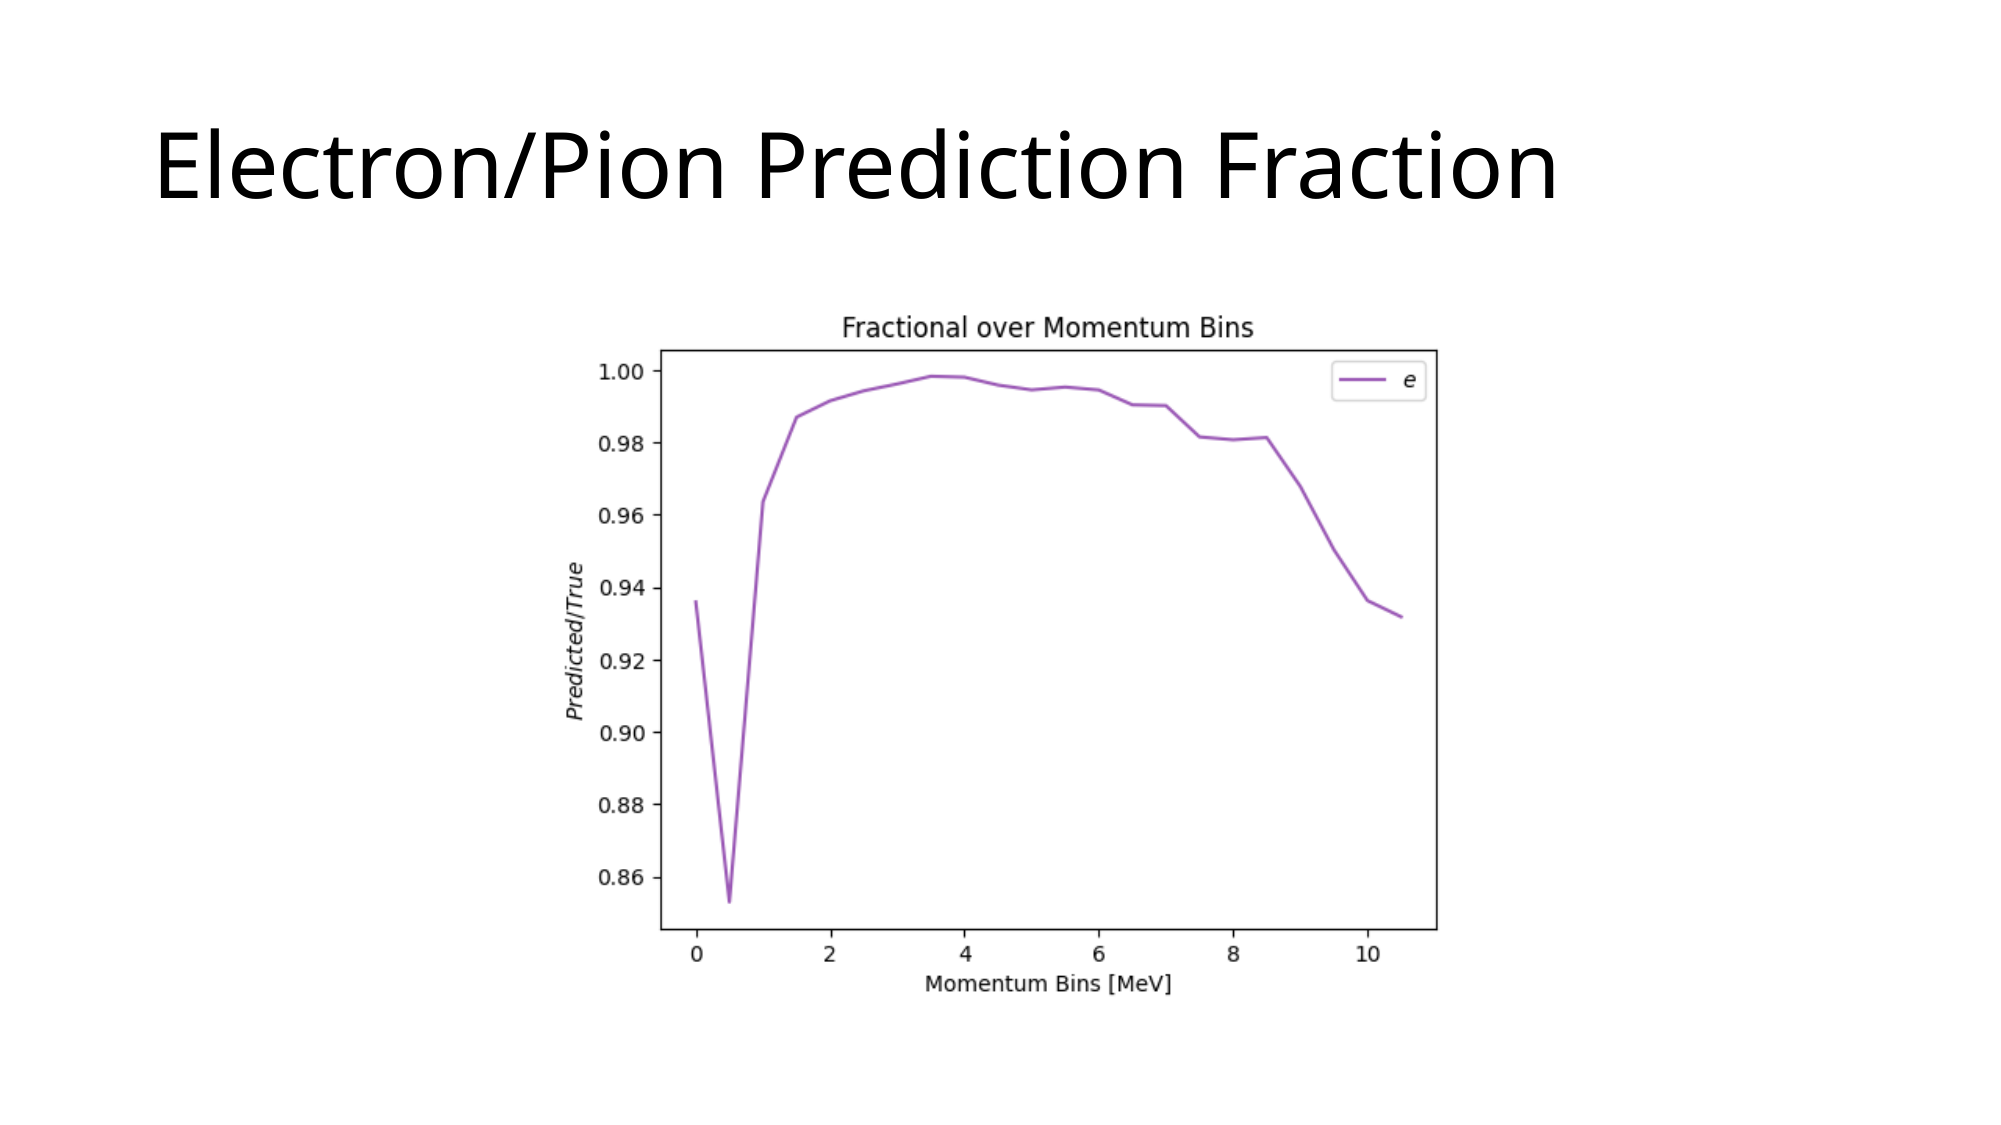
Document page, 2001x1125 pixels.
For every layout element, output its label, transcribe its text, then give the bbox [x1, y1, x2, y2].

title Electron/Pion Prediction Fraction [137, 59, 1863, 278]
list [547, 300, 1453, 1013]
